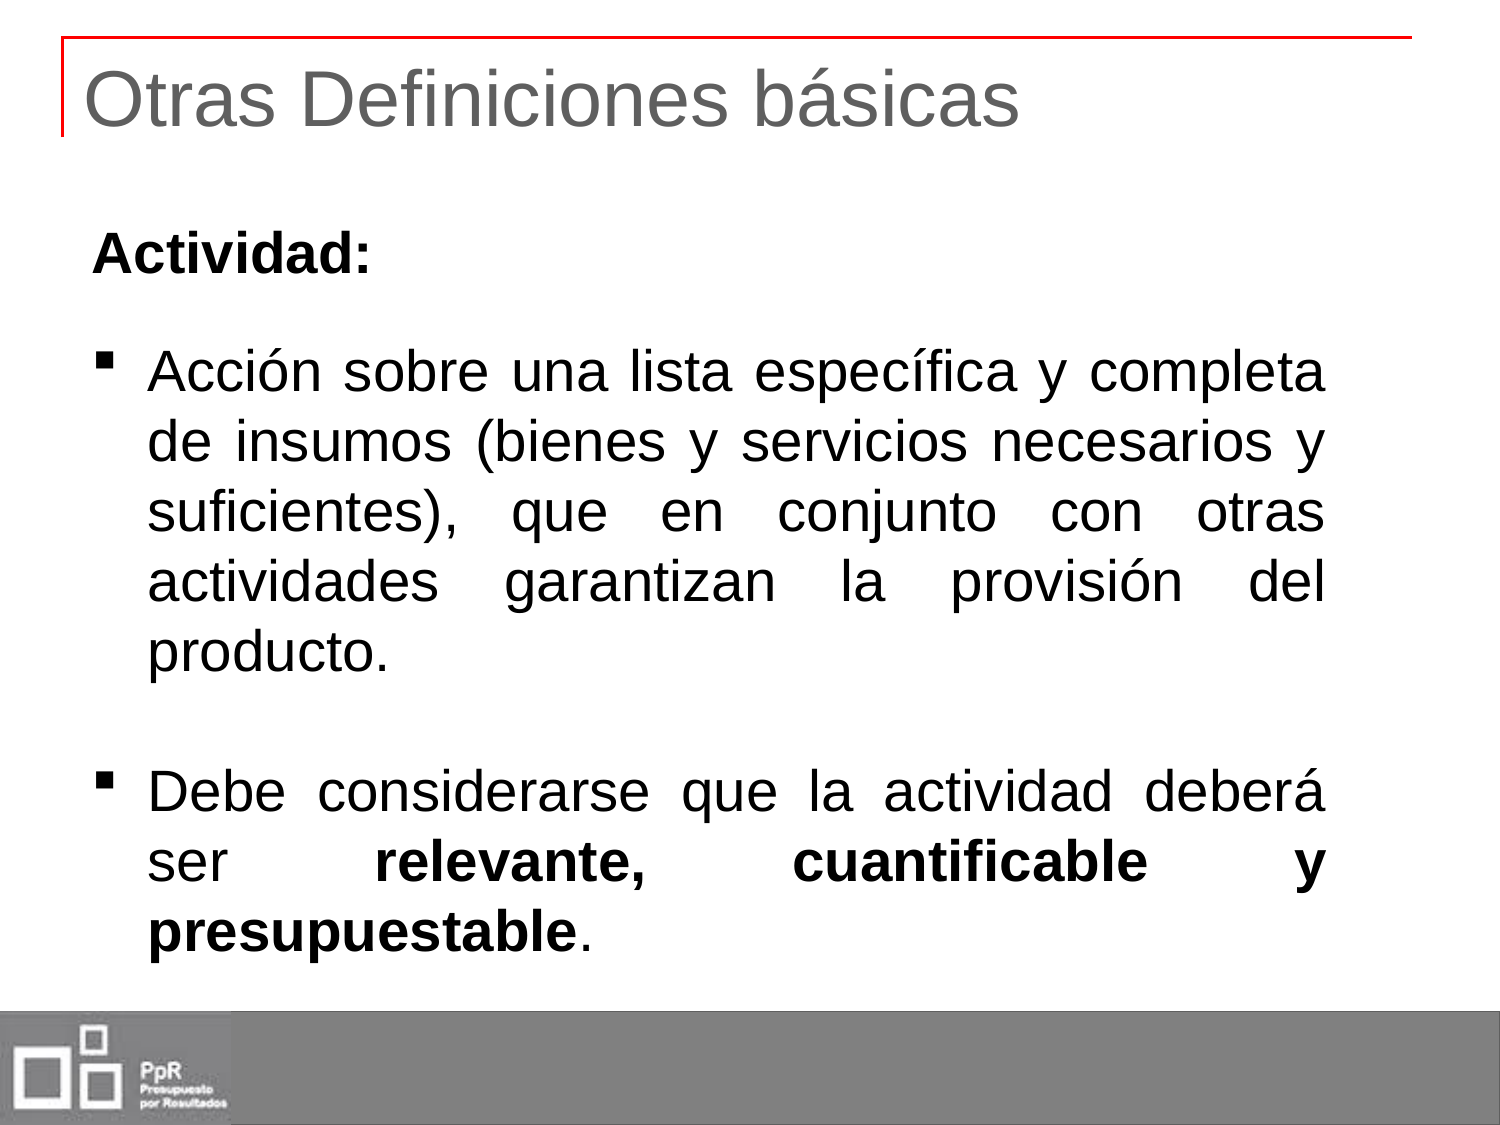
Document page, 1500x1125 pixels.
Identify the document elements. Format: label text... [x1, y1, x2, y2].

title Otras Definiciones básicas [68, 39, 1448, 150]
picture [0, 1011, 231, 1125]
text_box Actividad: Acción sobre una lista específica y completa de insumos (bienes y servicios necesarios y suficientes), que en conjunto con otras actividades garantizan la provisión del producto. Debe considerarse que la actividad deberá ser relevante, cuantificable y presupuestable. [76, 208, 1343, 971]
